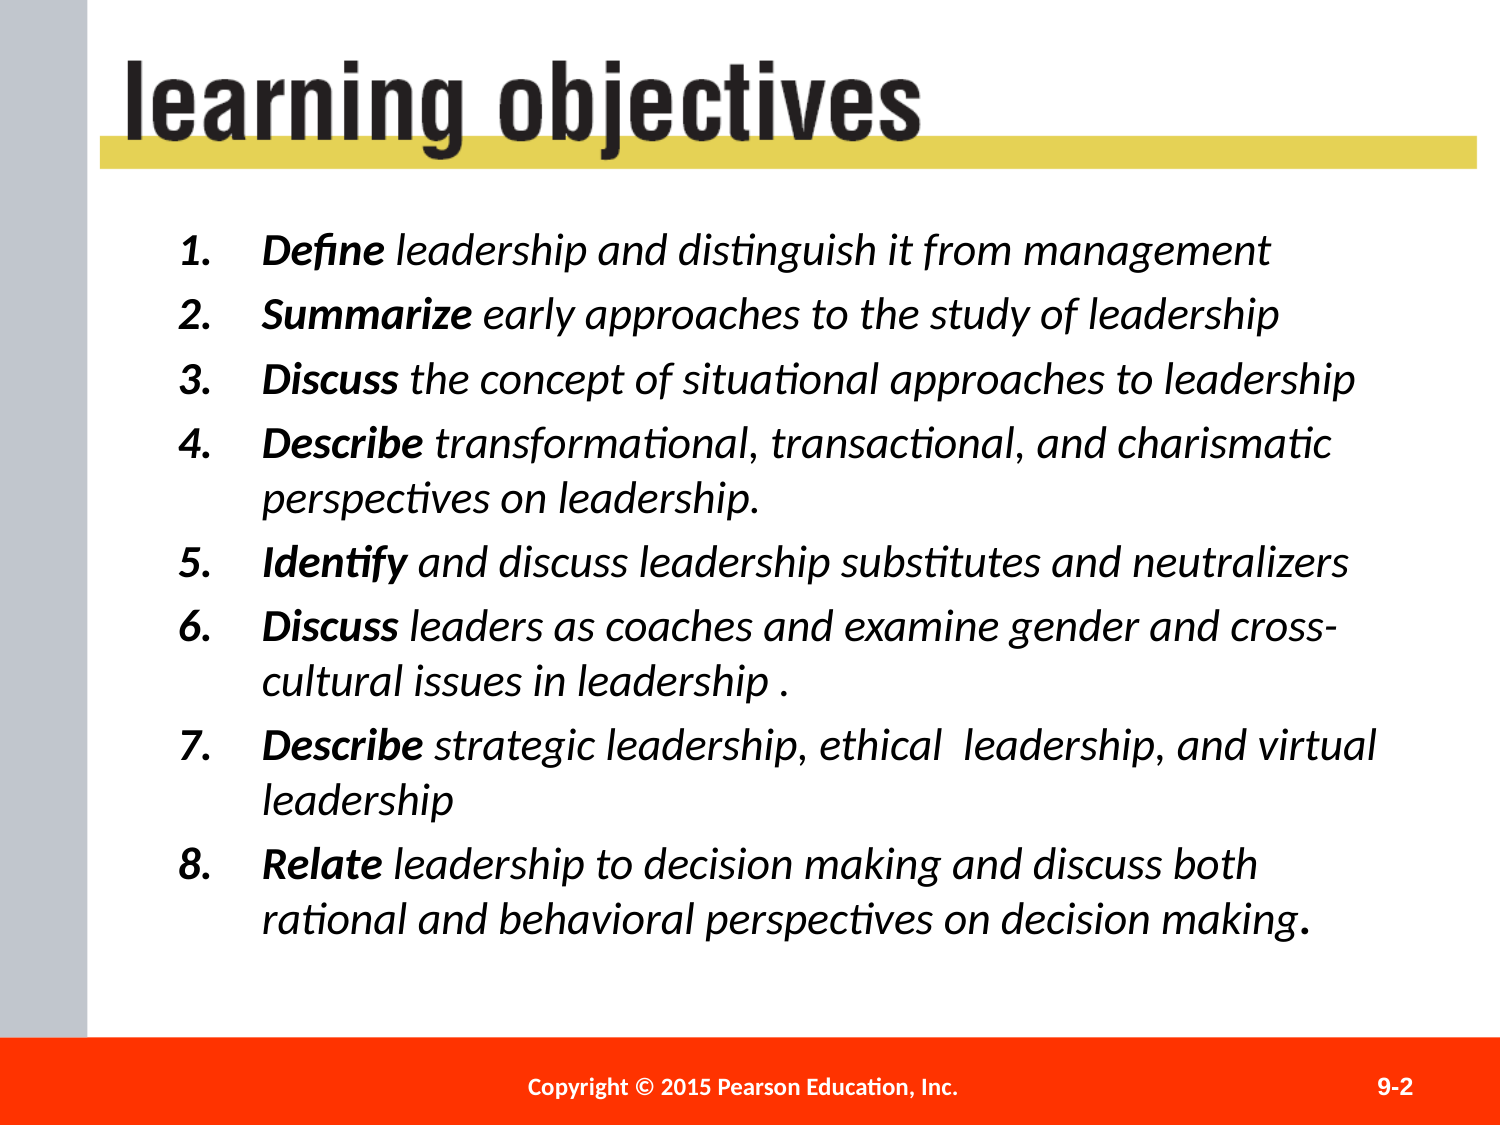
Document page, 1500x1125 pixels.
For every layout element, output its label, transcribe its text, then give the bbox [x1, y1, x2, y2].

list Define leadership and distinguish it from management Summarize early approaches to the study of leadership Discuss the concept of situational approaches to leadership Describe transformational, transactional, and charismatic perspectives on leadership. Identify and discuss leadership substitutes and neutralizers Discuss leaders as coaches and examine gender and cross-cultural issues in leadership . Describe strategic leadership, ethical leadership, and virtual leadership Relate leadership to decision making and discuss both rational and behavioral perspectives on decision making. [162, 212, 1426, 988]
